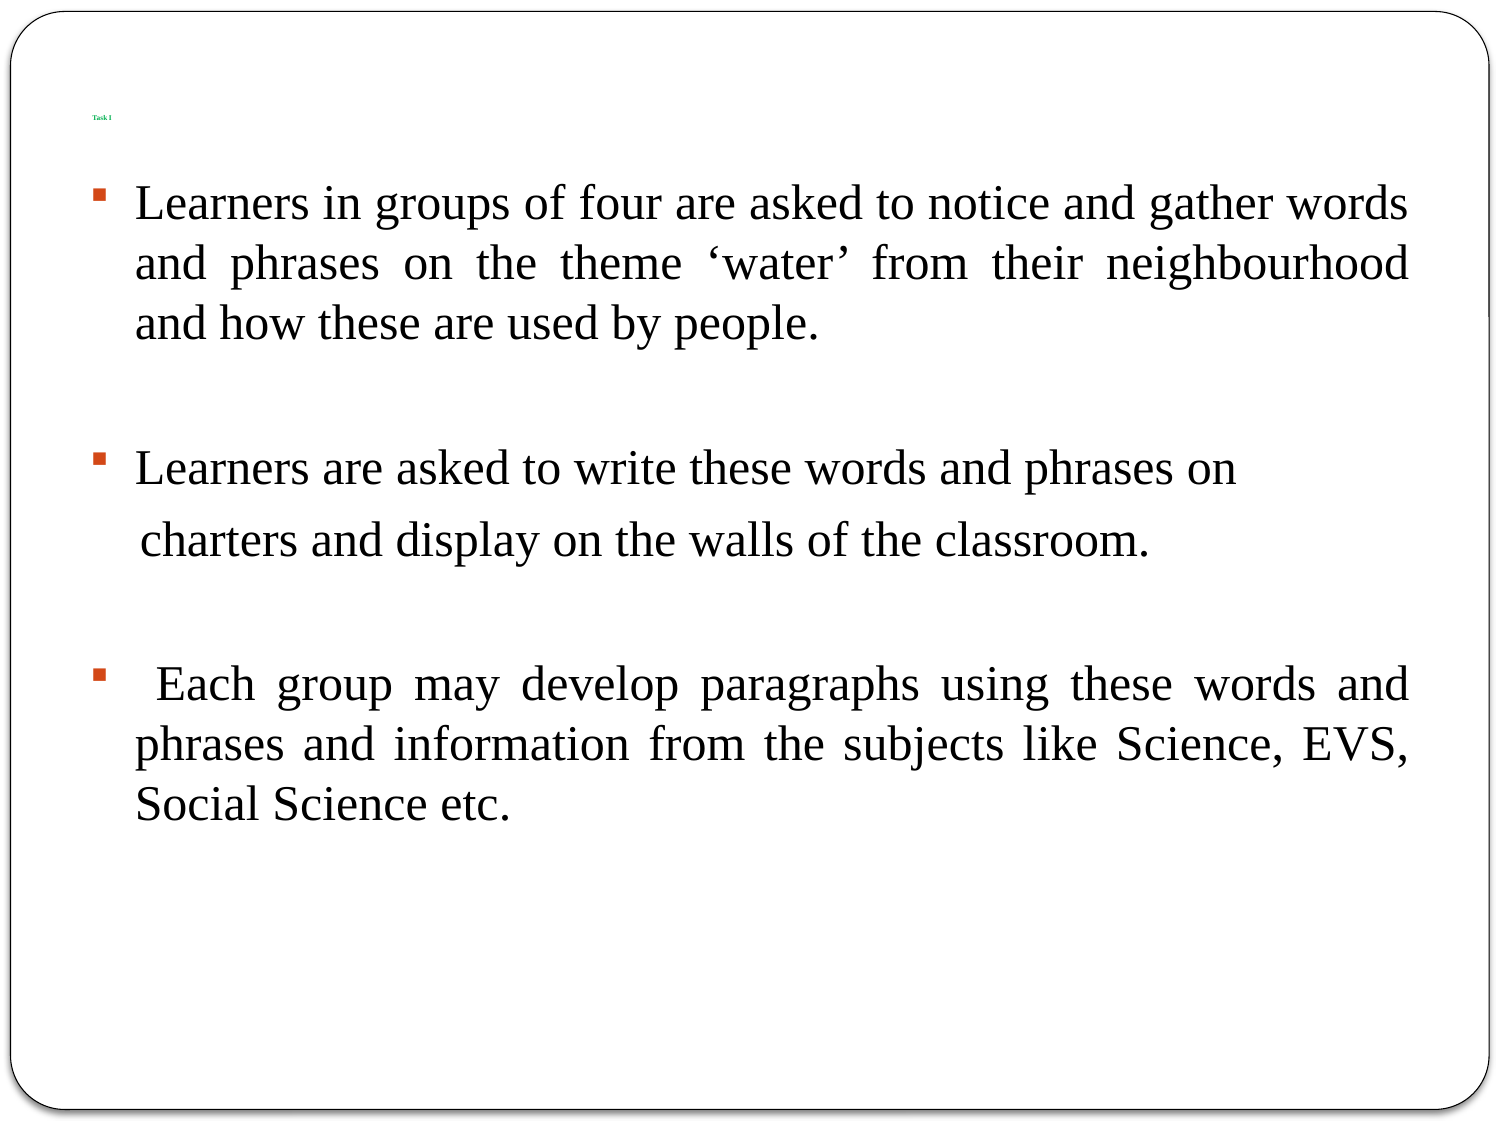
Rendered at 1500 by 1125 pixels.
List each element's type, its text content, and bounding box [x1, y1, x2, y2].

title Task I [75, 45, 1425, 138]
list Learners in groups of four are asked to notice and gather words and phrases on the theme ‘water’ from their neighbourhood and how these are used by people. Learners are asked to write these words and phrases on charters and display on the walls of the classroom. Each group may develop paragraphs using these words and phrases and information from the subjects like Science, EVS, Social Science etc. [75, 162, 1425, 1005]
